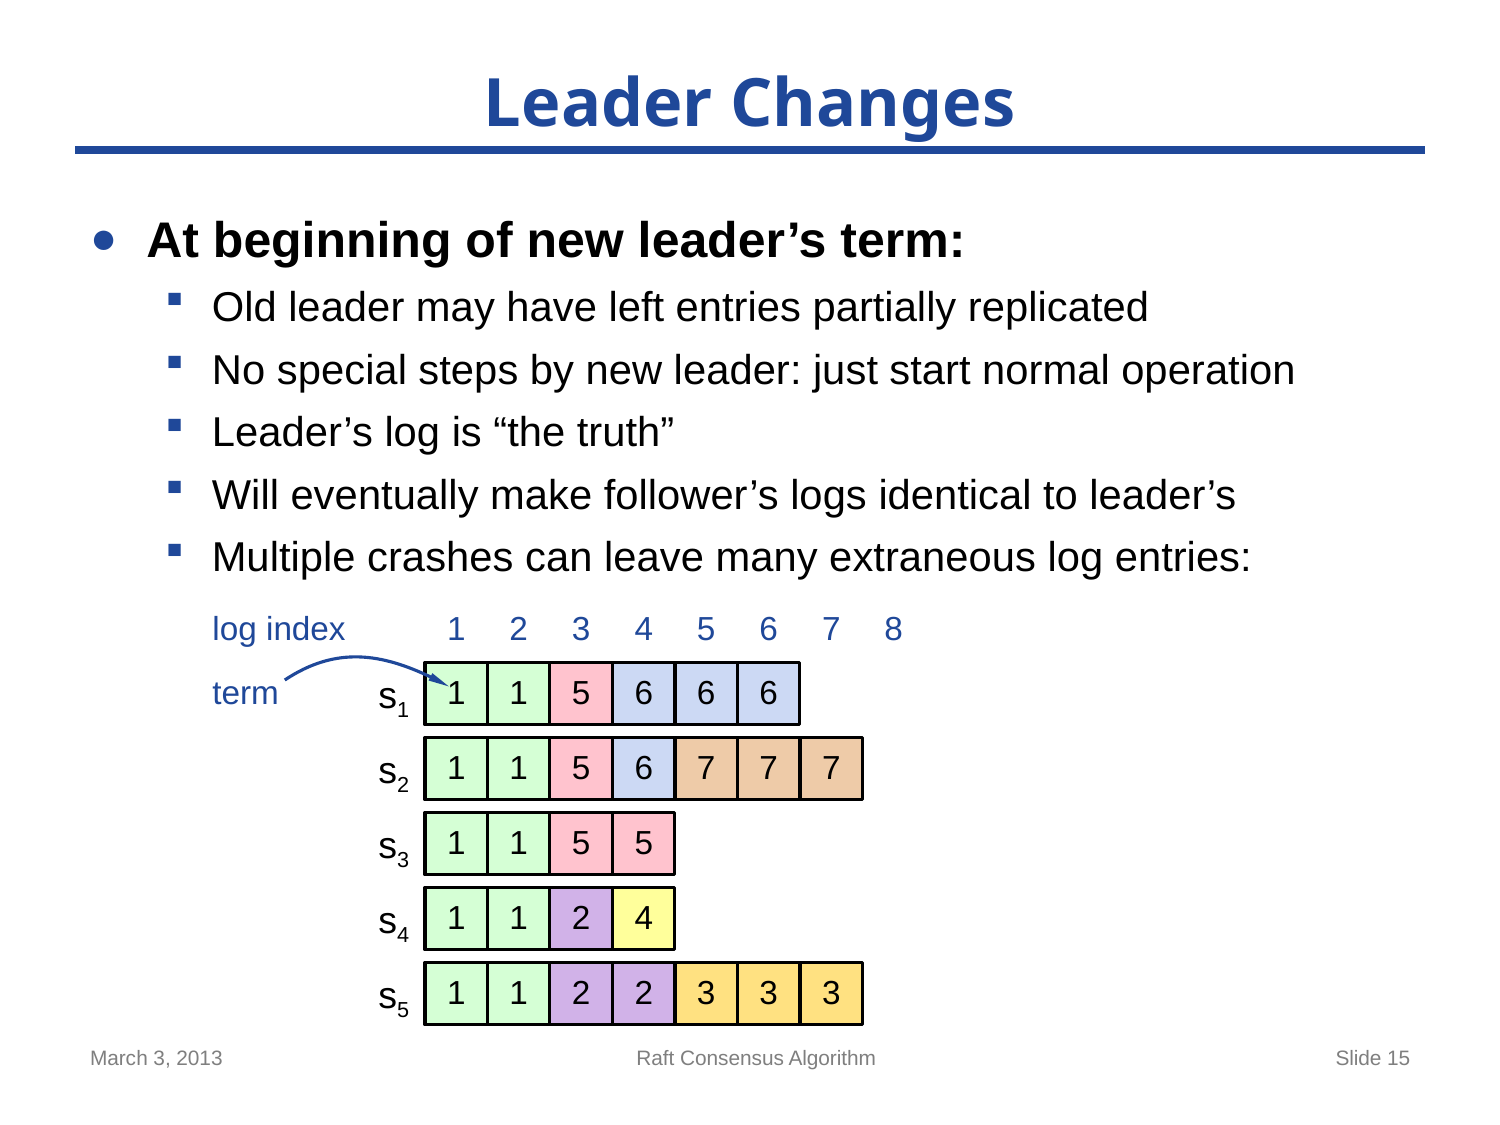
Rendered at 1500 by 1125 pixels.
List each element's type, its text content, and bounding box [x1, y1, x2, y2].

text_box 6 [610, 660, 673, 727]
text_box term [212, 670, 338, 711]
text_box 2 [548, 885, 614, 952]
text_box 1 [423, 960, 485, 1027]
text_box 2 [487, 599, 549, 655]
text_box 1 [423, 660, 485, 727]
text_box 6 [673, 660, 735, 727]
text_box 1 [424, 599, 487, 655]
text_box s1 [362, 684, 425, 723]
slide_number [75, 1037, 425, 1103]
text_box 1 [423, 810, 485, 877]
text_box 3 [673, 960, 735, 1027]
text_box 6 [735, 660, 802, 727]
text_box 7 [735, 735, 798, 802]
text_box 3 [798, 960, 864, 1027]
text_box 1 [485, 660, 548, 727]
text_box 5 [548, 660, 610, 727]
text_box 1 [423, 735, 485, 802]
text_box 5 [548, 810, 610, 877]
text_box 3 [549, 599, 612, 655]
text_box 2 [548, 960, 610, 1027]
text_box 6 [610, 735, 673, 802]
text_box 7 [799, 599, 862, 655]
text_box 8 [862, 599, 925, 655]
text_box 7 [798, 735, 864, 802]
text_box 5 [674, 599, 737, 655]
text_box 2 [610, 960, 673, 1027]
text_box [283, 654, 449, 687]
footer Raft Consensus Algorithm [474, 1037, 1038, 1103]
text_box s3 [362, 820, 425, 873]
text_box 5 [548, 735, 610, 802]
text_box 5 [610, 810, 677, 877]
text_box 1 [423, 885, 485, 952]
title Leader Changes [75, 50, 1425, 150]
text_box 1 [485, 735, 548, 802]
text_box s5 [362, 970, 425, 1023]
text_box s2 [362, 745, 425, 798]
text_box 7 [673, 735, 735, 802]
slide_number Slide 15 [1074, 1037, 1425, 1103]
text_box 3 [735, 960, 798, 1027]
list At beginning of new leader’s term: Old leader may have left entries partially replicated No special steps by new leader: just start normal operation Leader’s log is “the truth” Will eventually make follower’s logs identical to leader’s Multiple crashes can leave many extraneous log entries: [75, 200, 1425, 1005]
text_box 1 [485, 885, 548, 952]
text_box log index [212, 607, 400, 648]
text_box 1 [485, 960, 548, 1027]
text_box 1 [485, 810, 548, 877]
text_box 4 [614, 885, 677, 952]
text_box 4 [612, 599, 674, 655]
text_box 6 [737, 599, 799, 655]
text_box s4 [362, 895, 425, 948]
